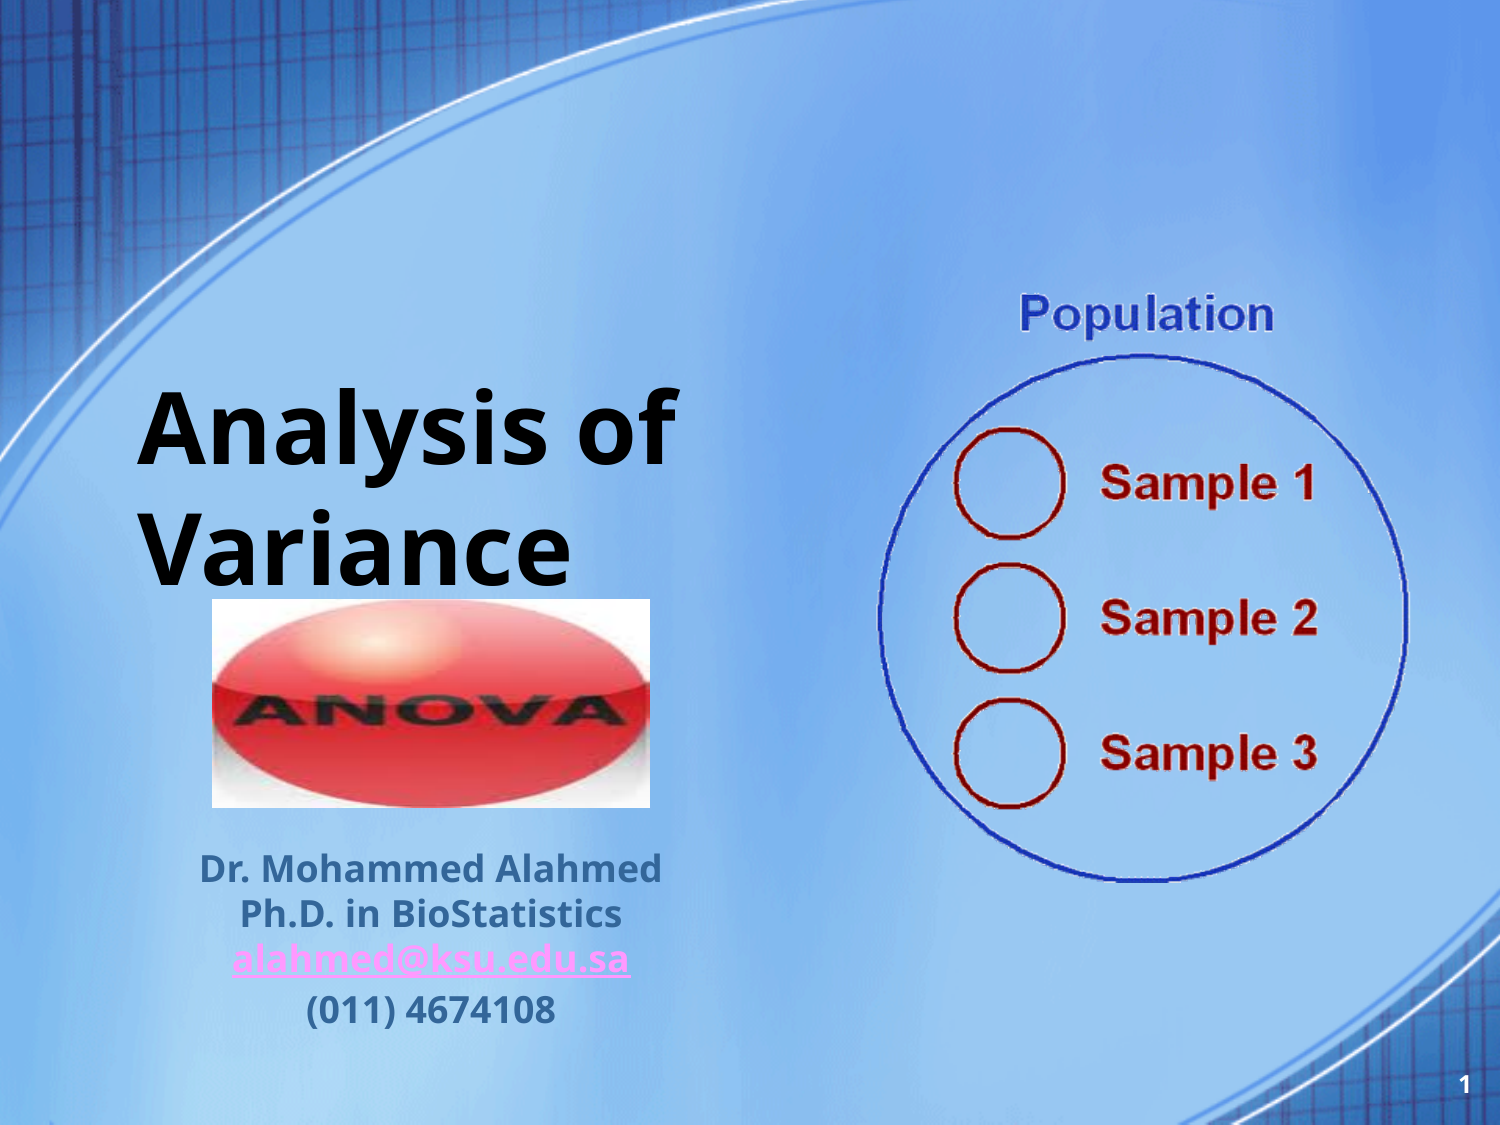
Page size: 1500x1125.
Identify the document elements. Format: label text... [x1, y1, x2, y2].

title Analysis of Variance [122, 312, 736, 613]
text_box Dr. Mohammed Alahmed Ph.D. in BioStatistics alahmed@ksu.edu.sa (011) 4674108 [56, 837, 807, 1039]
slide_number 1 [1174, 1054, 1488, 1118]
picture [0, 0, 1500, 1125]
